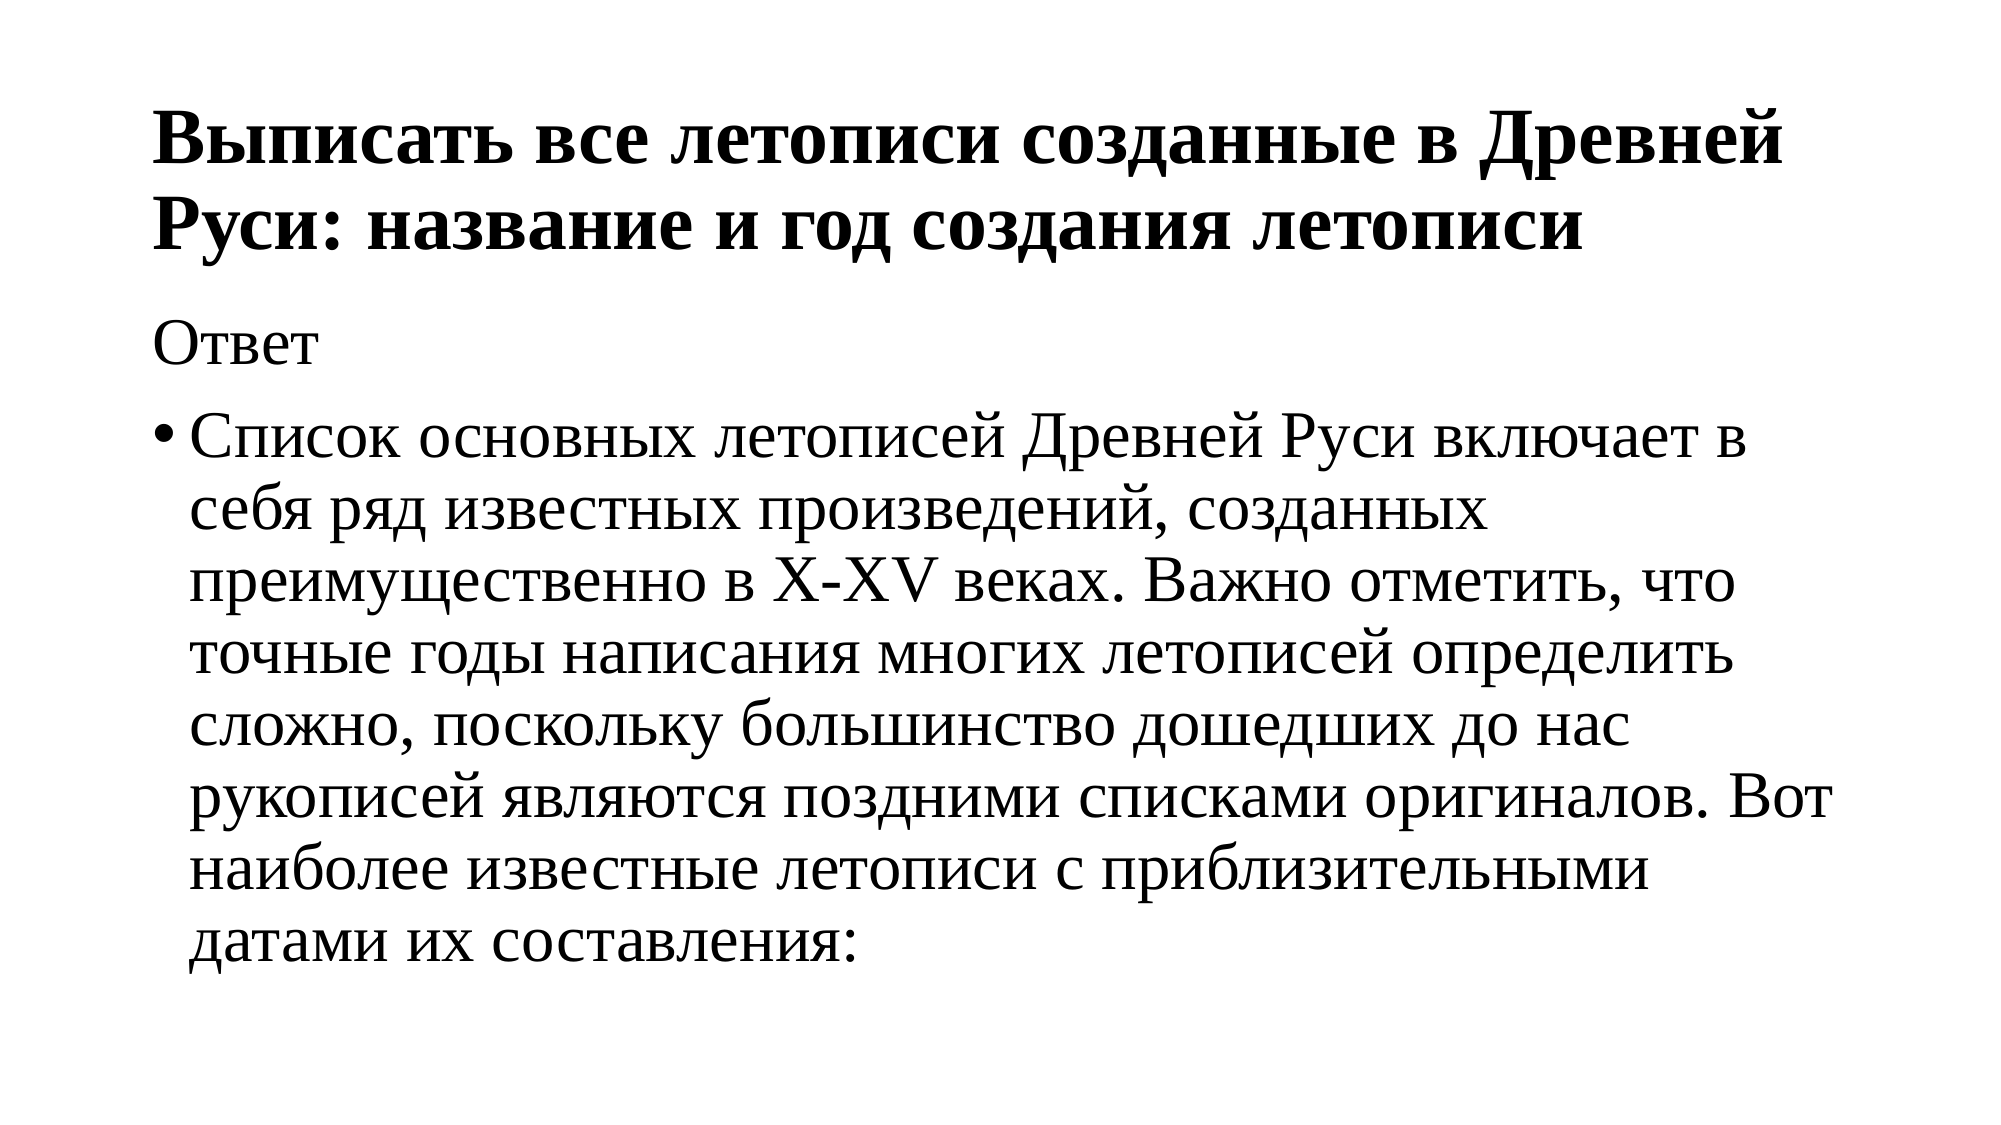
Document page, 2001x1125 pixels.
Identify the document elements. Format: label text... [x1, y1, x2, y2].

title Выписать все летописи созданные в Древней Руси: название и год создания летописи [137, 59, 1863, 299]
list Ответ Список основных летописей Древней Руси включает в себя ряд известных произведений, созданных преимущественно в X-XV веках. Важно отметить, что точные годы написания многих летописей определить сложно, поскольку большинство дошедших до нас рукописей являются поздними списками оригиналов. Вот наиболее известные летописи с приблизительными датами их составления: [137, 299, 1863, 1014]
